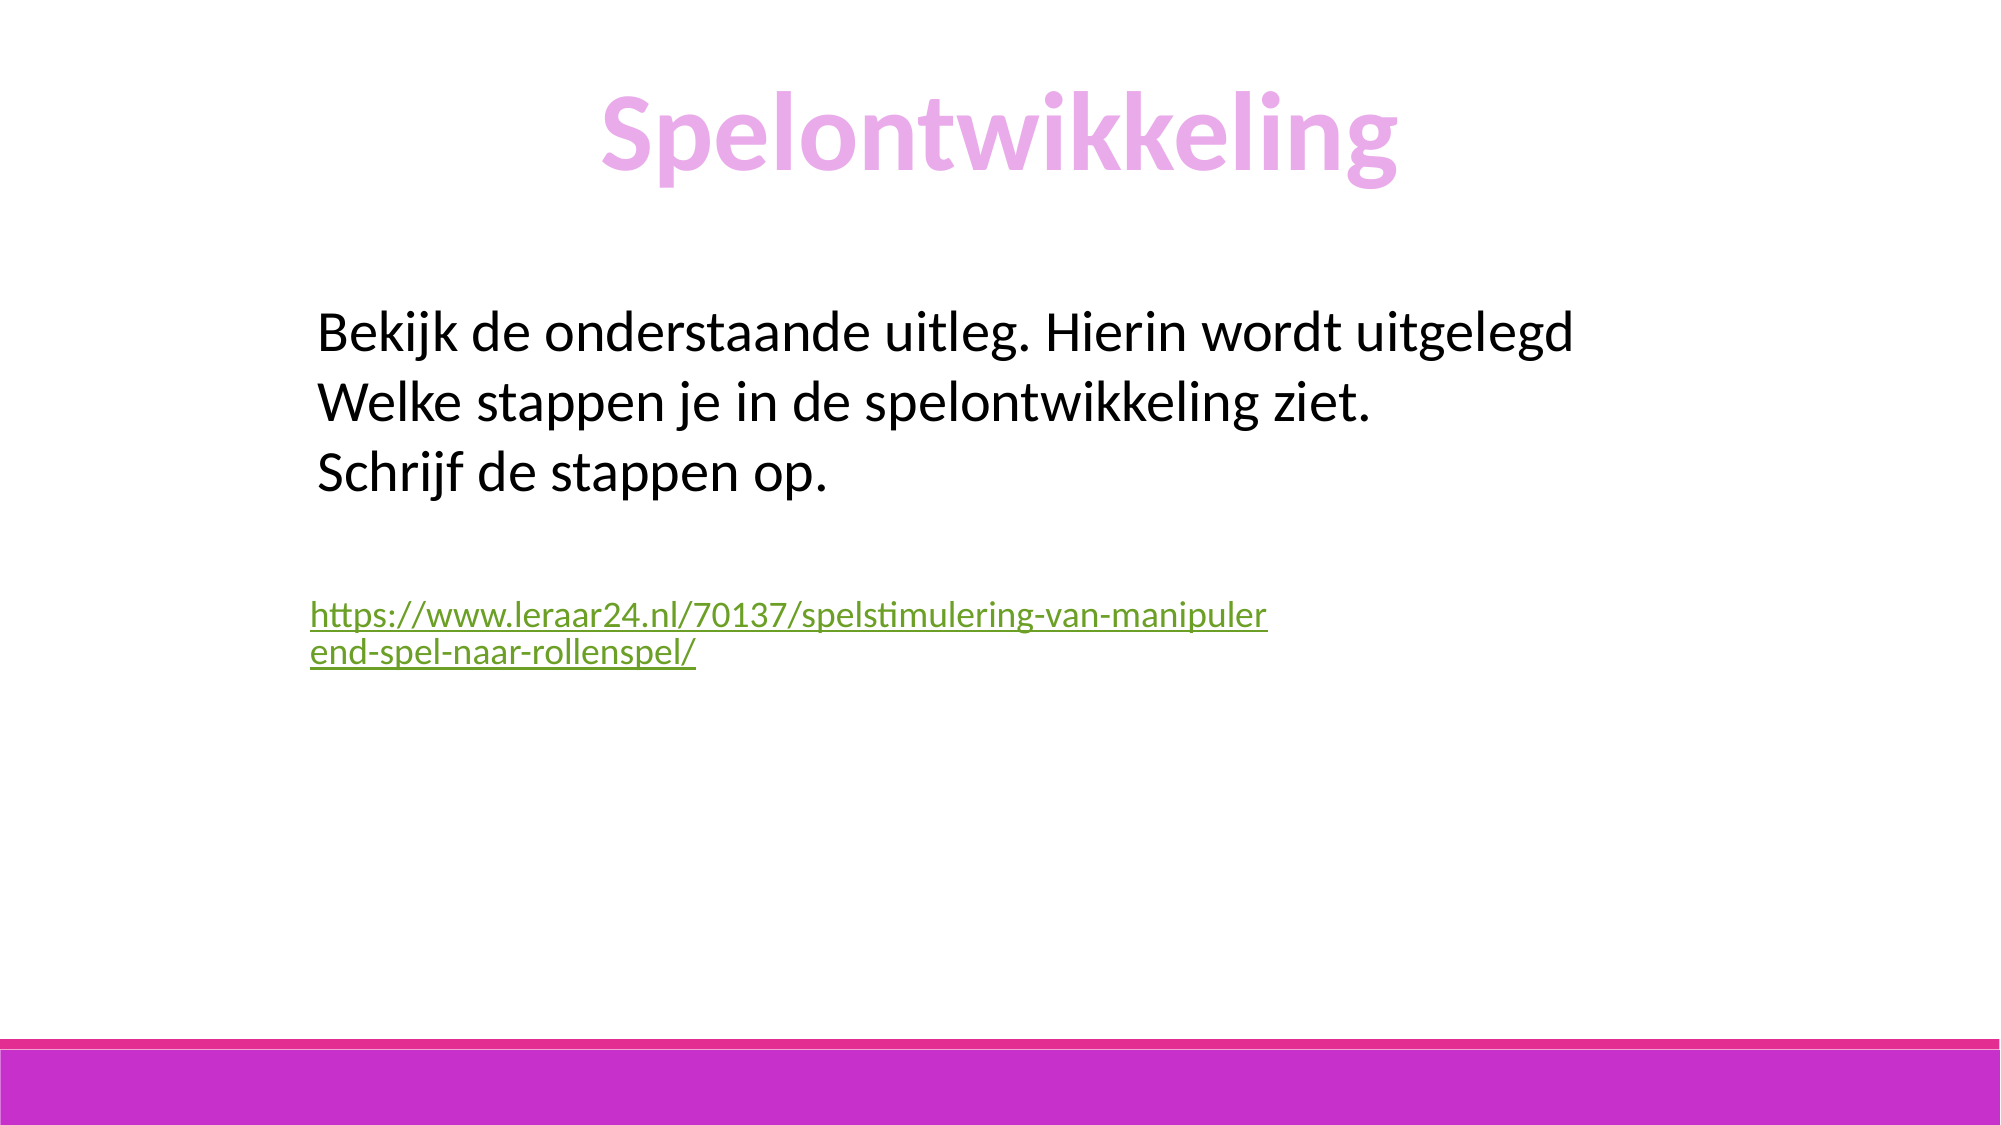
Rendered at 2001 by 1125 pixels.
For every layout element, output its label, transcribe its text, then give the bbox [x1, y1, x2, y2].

text_box Bekijk de onderstaande uitleg. Hierin wordt uitgelegd Welke stappen je in de spelontwikkeling ziet. Schrijf de stappen op. [302, 285, 1590, 511]
text_box Spelontwikkeling [585, 50, 1415, 201]
text_box https://www.leraar24.nl/70137/spelstimulering-van-manipulerend-spel-naar-rollenspel/ [295, 582, 1296, 688]
